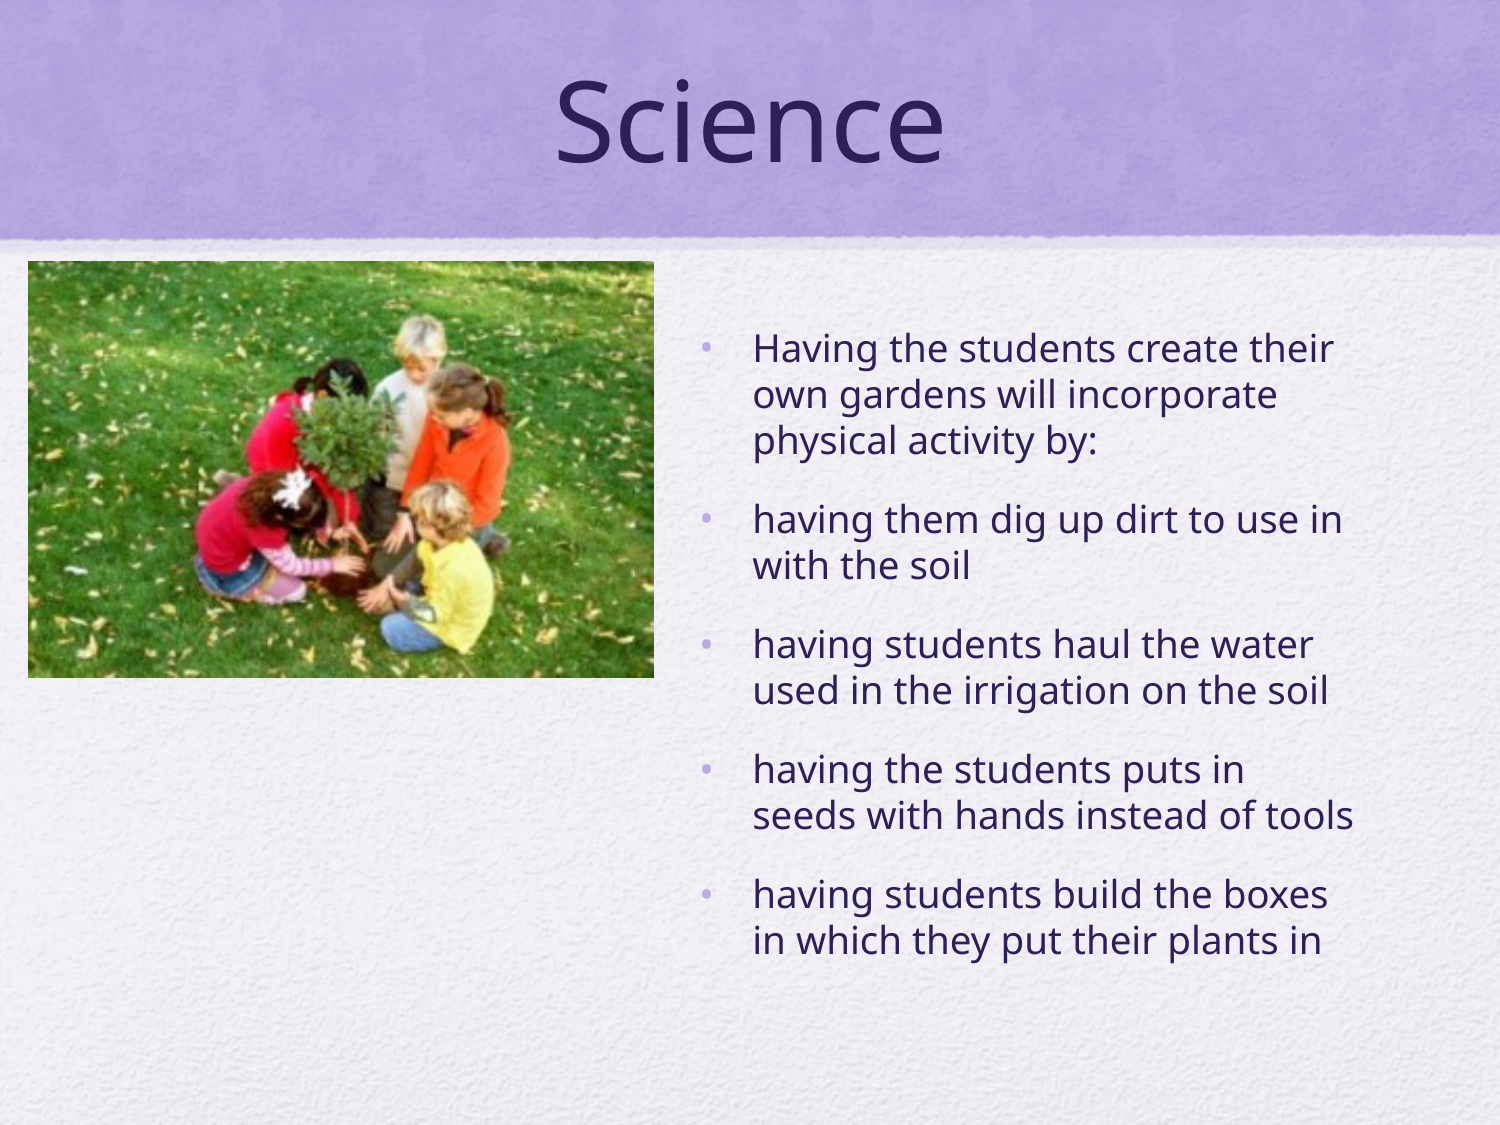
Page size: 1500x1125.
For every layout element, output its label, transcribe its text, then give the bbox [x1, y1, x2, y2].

title Science [129, 6, 1372, 239]
picture [0, 225, 1500, 1125]
list Having the students create their own gardens will incorporate physical activity by: having them dig up dirt to use in with the soil having students haul the water used in the irrigation on the soil having the students puts in seeds with hands instead of tools having students build the boxes in which they put their plants in [684, 316, 1372, 993]
